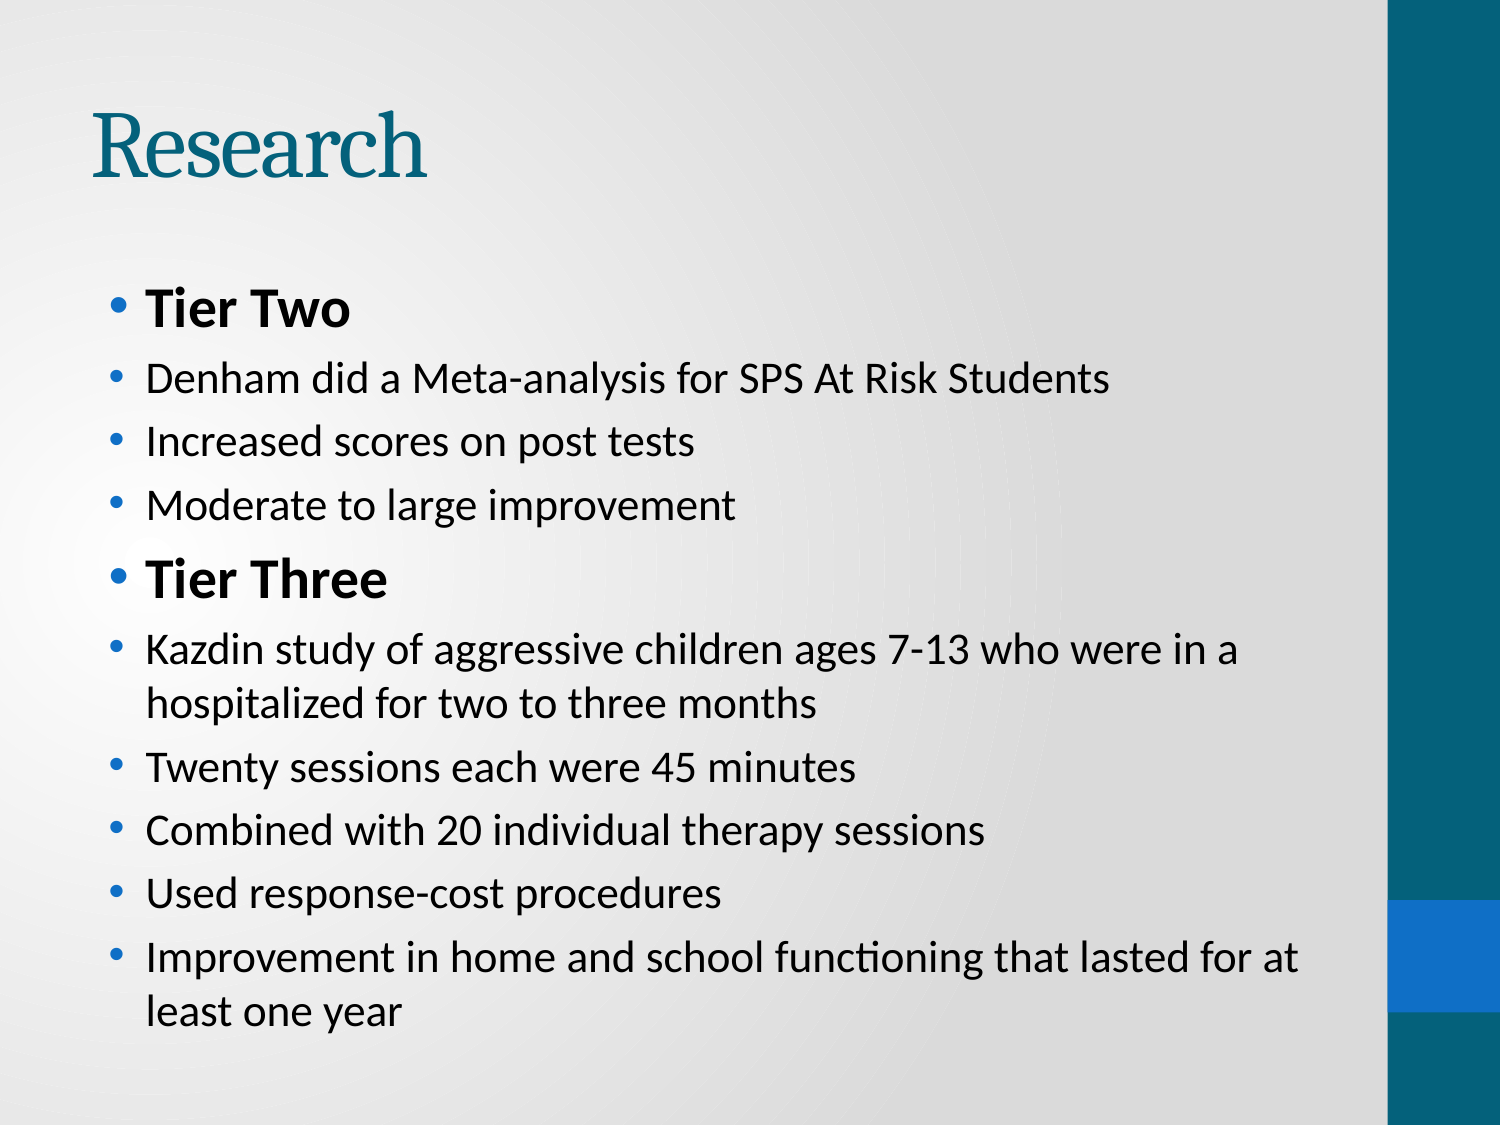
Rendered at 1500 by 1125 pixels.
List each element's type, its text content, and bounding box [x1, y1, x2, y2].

title Research [75, 45, 1325, 233]
list Tier Two Denham did a Meta-analysis for SPS At Risk Students Increased scores on post tests Moderate to large improvement Tier Three Kazdin study of aggressive children ages 7-13 who were in a hospitalized for two to three months Twenty sessions each were 45 minutes Combined with 20 individual therapy sessions Used response-cost procedures Improvement in home and school functioning that lasted for at least one year [75, 262, 1325, 1050]
